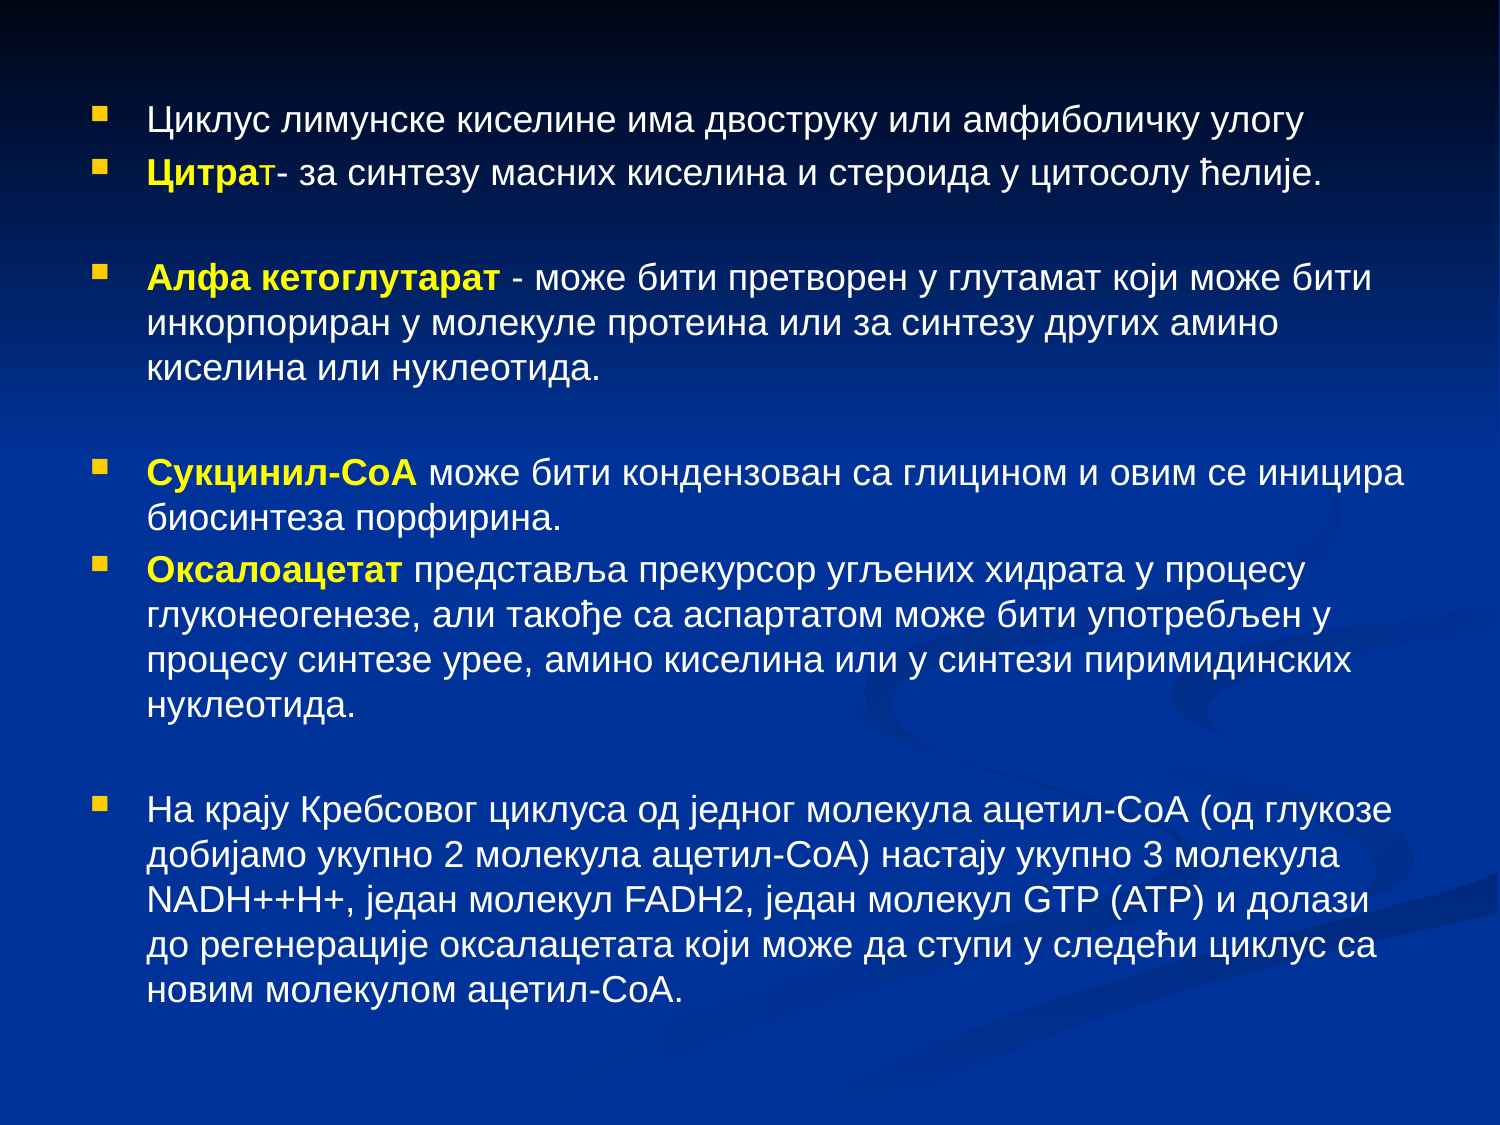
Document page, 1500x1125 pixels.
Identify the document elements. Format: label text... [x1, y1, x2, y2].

list Циклус лимунске киселине има двоструку или амфиболичку улогу Цитрат- за синтезу масних киселина и стероида у цитосолу ћелије. Алфа кетоглутарат - може бити претворен у глутамат који може бити инкорпориран у молекуле протеина или за синтезу других амино киселина или нуклеотида. Сукцинил-СоА може бити кондензован са глицином и овим се иницира биосинтеза порфирина. Оксалоацетат представља прекурсор угљених хидрата у процесу глуконеогенезе, али такође са аспартатом може бити употребљен у процесу синтезе урее, амино киселина или у синтези пиримидинских нуклеотида. На крају Кребсовог циклуса од једног молекула ацетил-СоА (од глукозе добијамо укупно 2 молекула ацетил-СоА) настају укупно 3 молекула NADH++H+, један молекул FADH2, један молекул GTP (ATP) и долази до регенерације оксалацетата који може да ступи у следећи циклус са новим молекулом ацетил-СоА. [74, 87, 1426, 1006]
